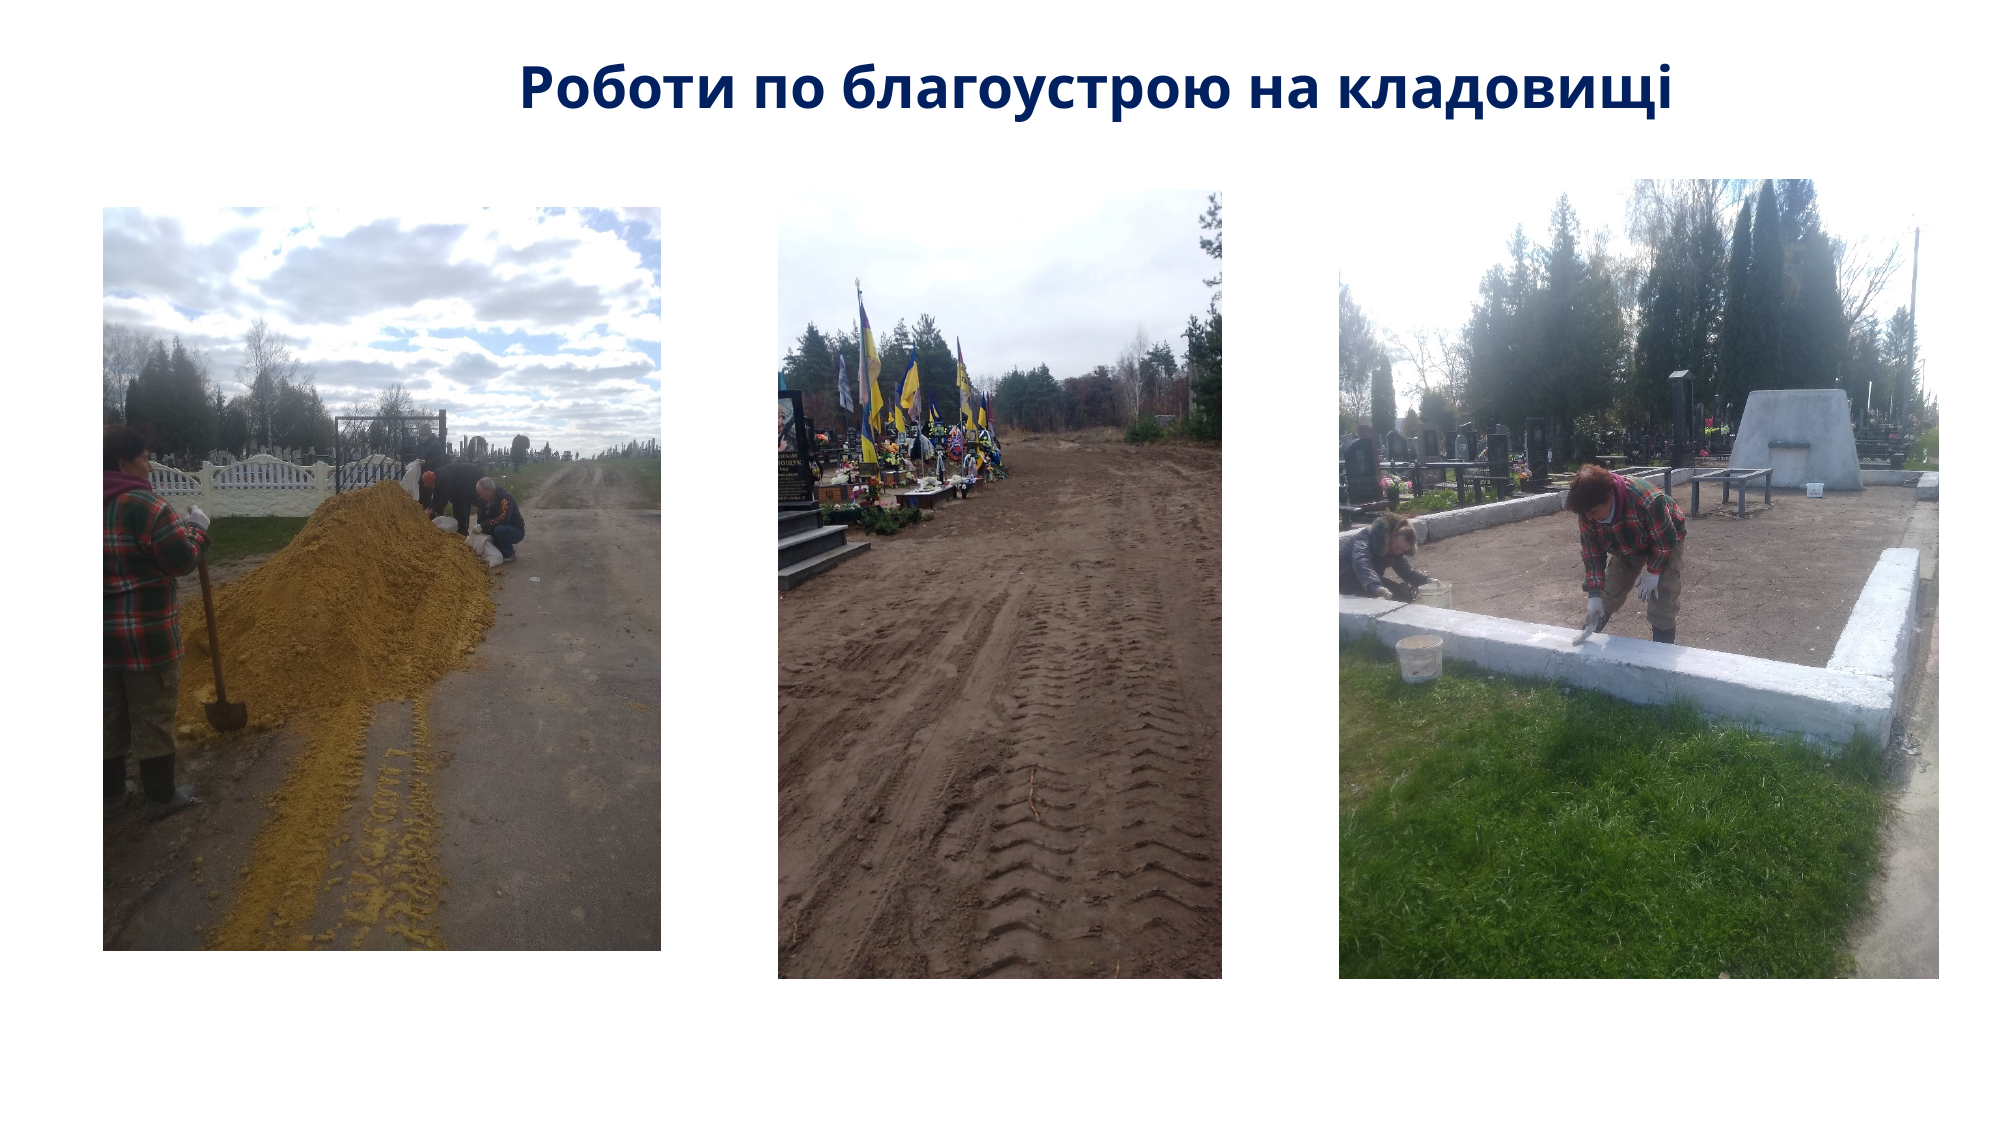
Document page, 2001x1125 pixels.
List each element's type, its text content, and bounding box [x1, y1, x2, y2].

picture [1339, 179, 1939, 979]
title Роботи по благоустрою на кладовищі [137, 0, 1863, 180]
picture [103, 207, 661, 951]
picture [778, 190, 1222, 979]
